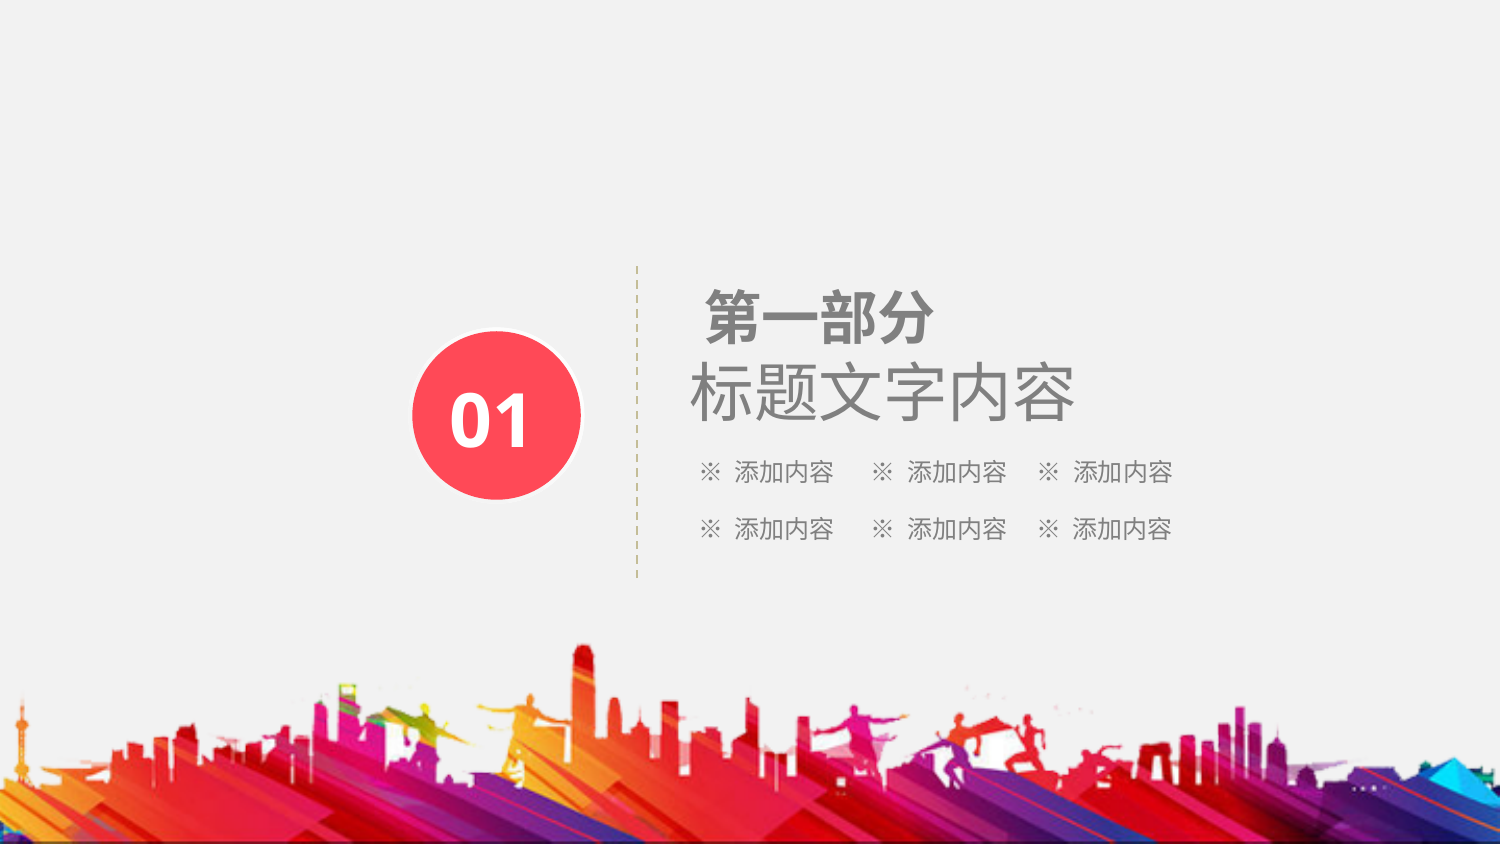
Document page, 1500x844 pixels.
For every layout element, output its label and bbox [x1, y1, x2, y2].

text_box [408, 327, 585, 504]
picture [0, 0, 1500, 844]
